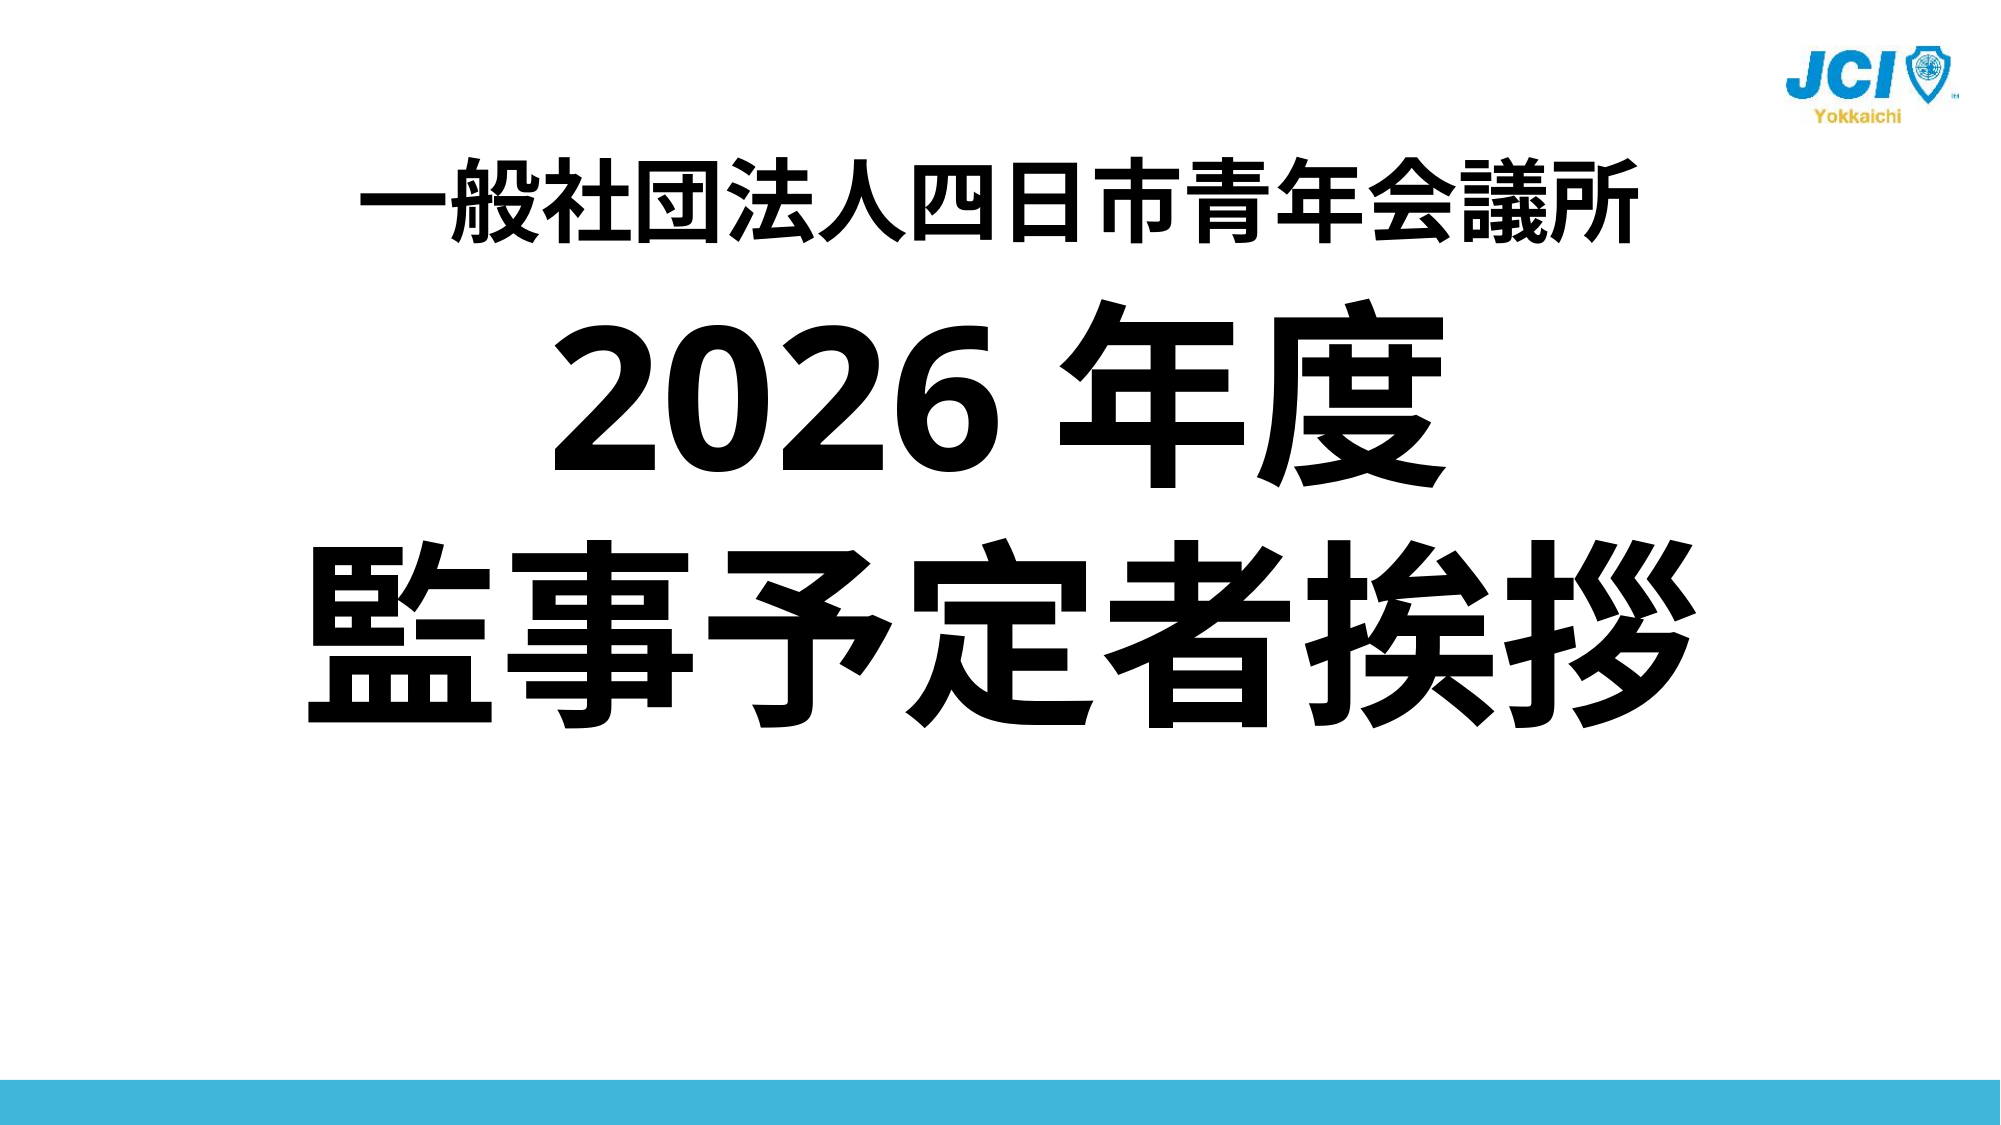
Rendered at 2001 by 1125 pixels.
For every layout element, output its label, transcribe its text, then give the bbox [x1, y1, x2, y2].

text_box 2026年度 監事予定者挨拶 [0, 262, 2000, 758]
picture [1784, 45, 1961, 124]
text_box 一般社団法人四日市青年会議所 [0, 136, 2000, 262]
